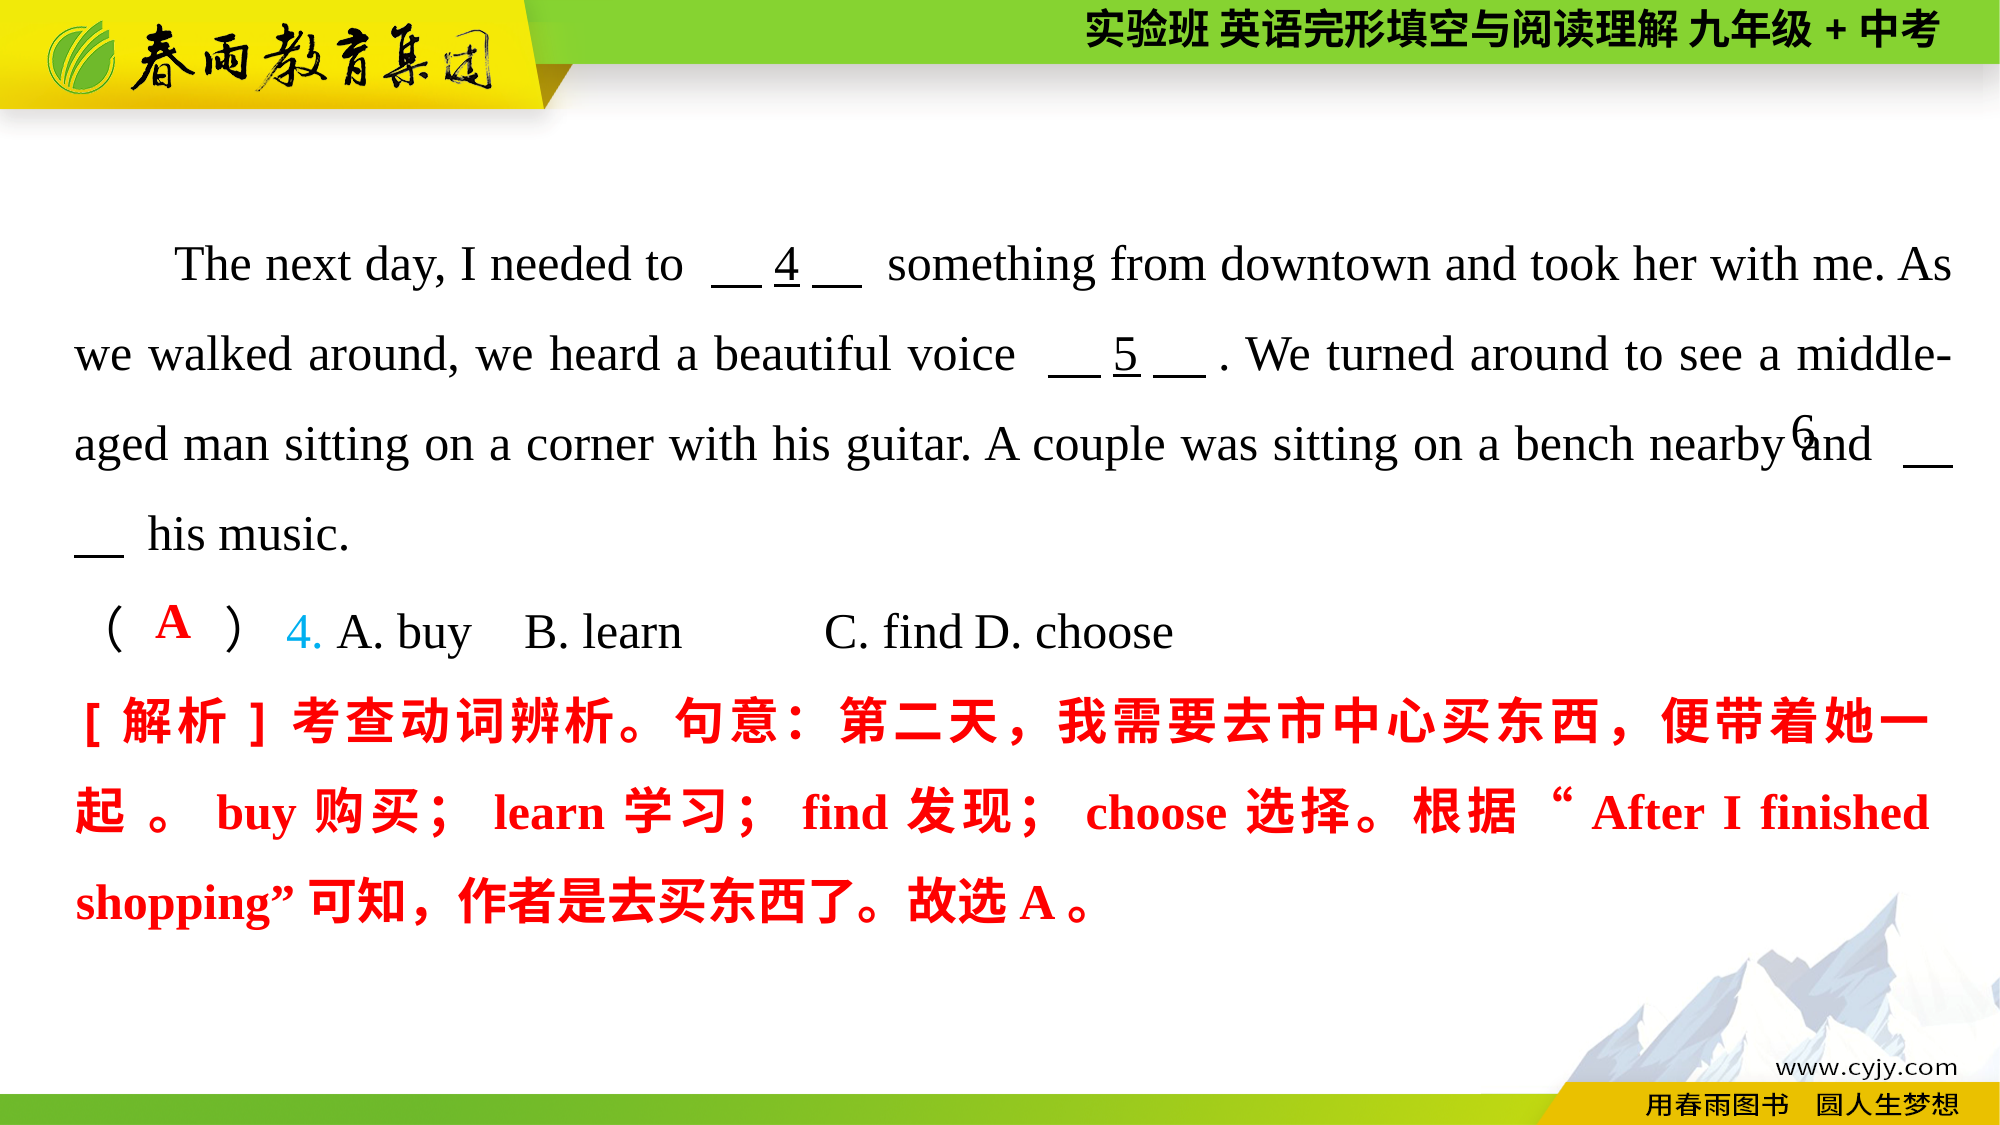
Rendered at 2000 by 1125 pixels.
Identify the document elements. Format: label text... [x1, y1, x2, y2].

text_box （ ）4. A. buy B. learn C. find D. choose [59, 560, 1944, 666]
picture [0, 0, 2000, 1125]
text_box [解析]考查动词辨析。句意：第二天，我需要去市中心买东西，便带着她一起 。buy购买；learn学习；find发现；choose选择。根据“After I finished shopping”可知，作者是去买东西了。故选A。 [60, 652, 1945, 938]
list The next day, I needed to 4 something from downtown and took her with me. As we walked around, we heard a beautiful voice 5 . We turned around to see a middle-aged man sitting on a corner with his guitar. A couple was sitting on a bench nearby and his music. [59, 193, 1968, 572]
text_box A [140, 581, 206, 657]
text_box 6 [1775, 390, 1831, 466]
